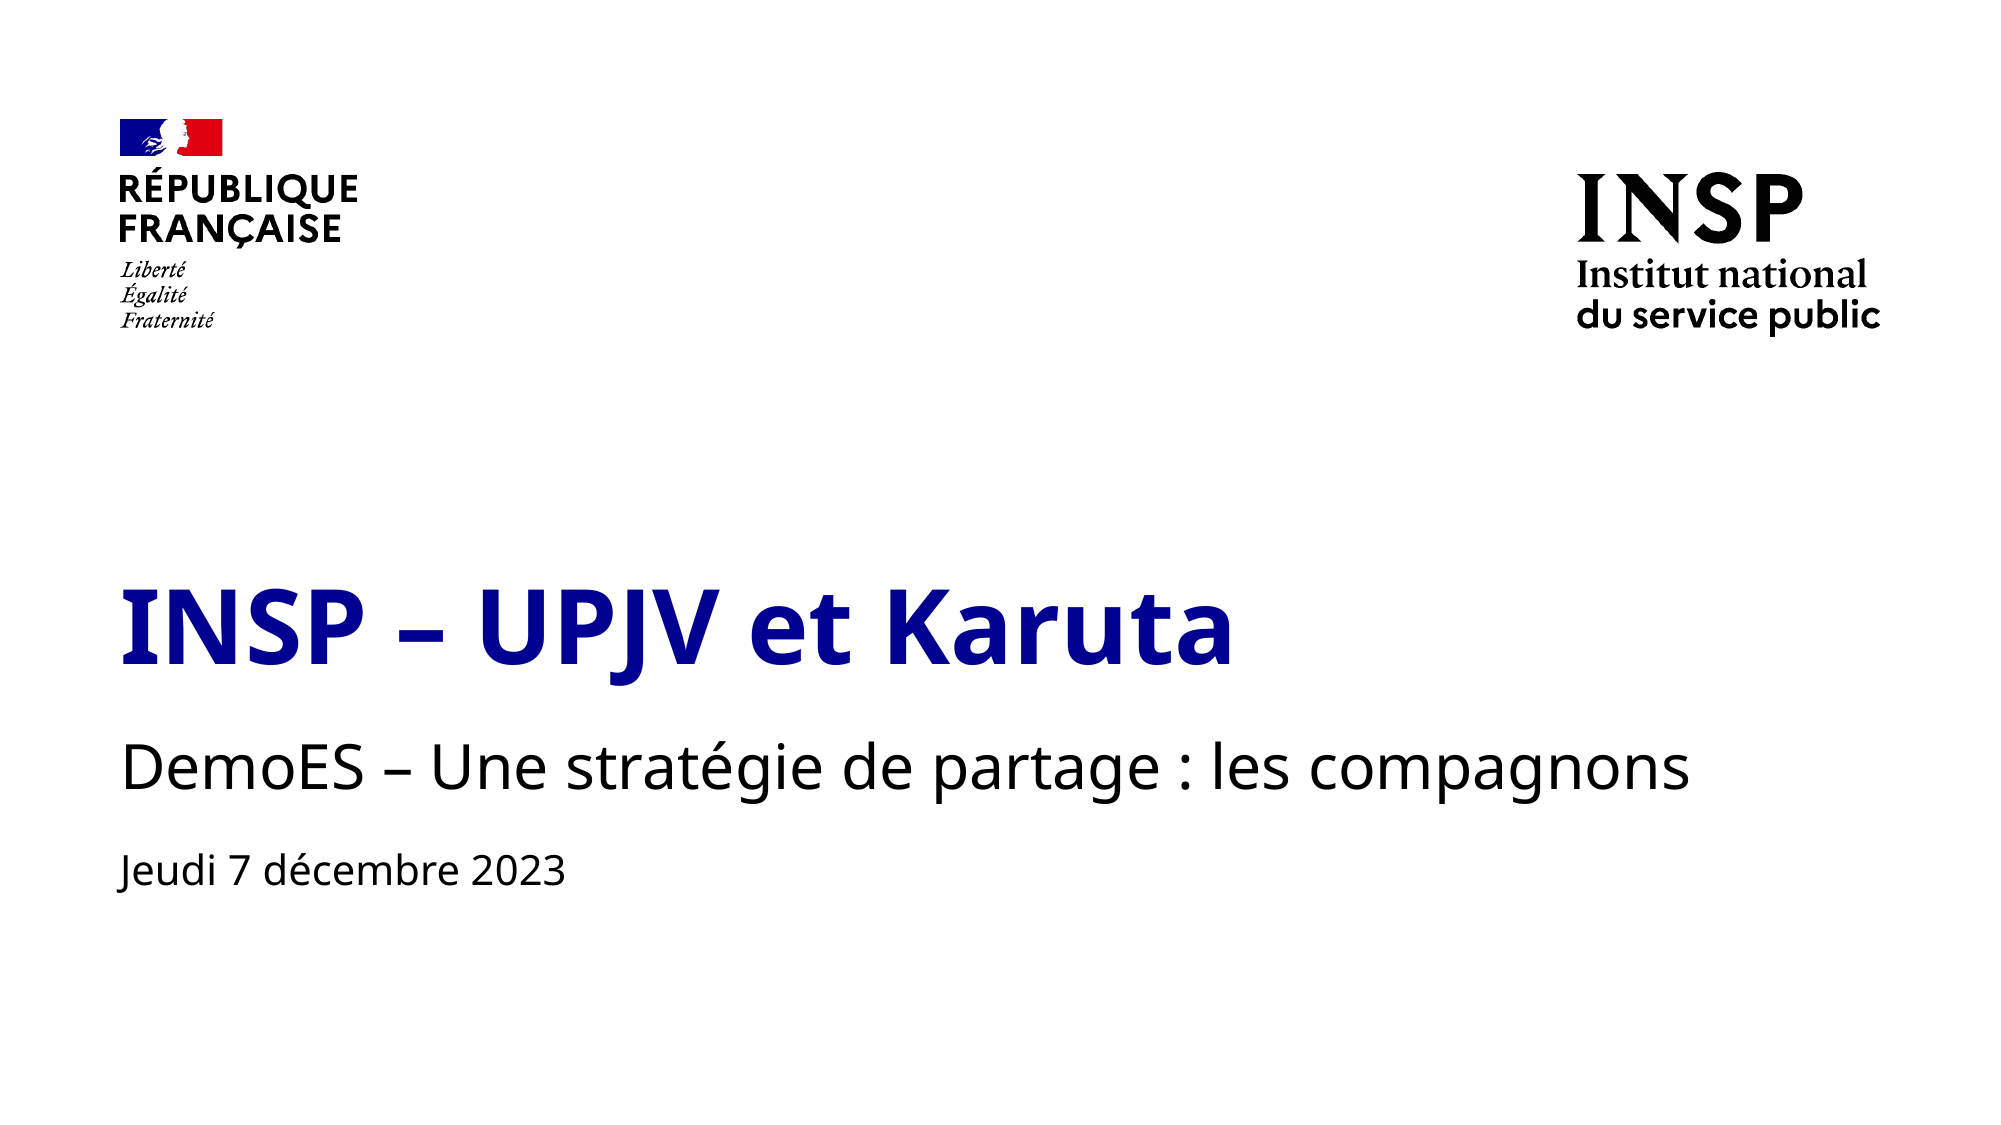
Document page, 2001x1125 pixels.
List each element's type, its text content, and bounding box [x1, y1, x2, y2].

picture [120, 119, 357, 328]
text_box INSP – UPJV et Karuta DemoES – Une stratégie de partage : les compagnons Jeudi 7 décembre 2023 [120, 448, 1734, 1006]
picture [1577, 172, 1880, 337]
